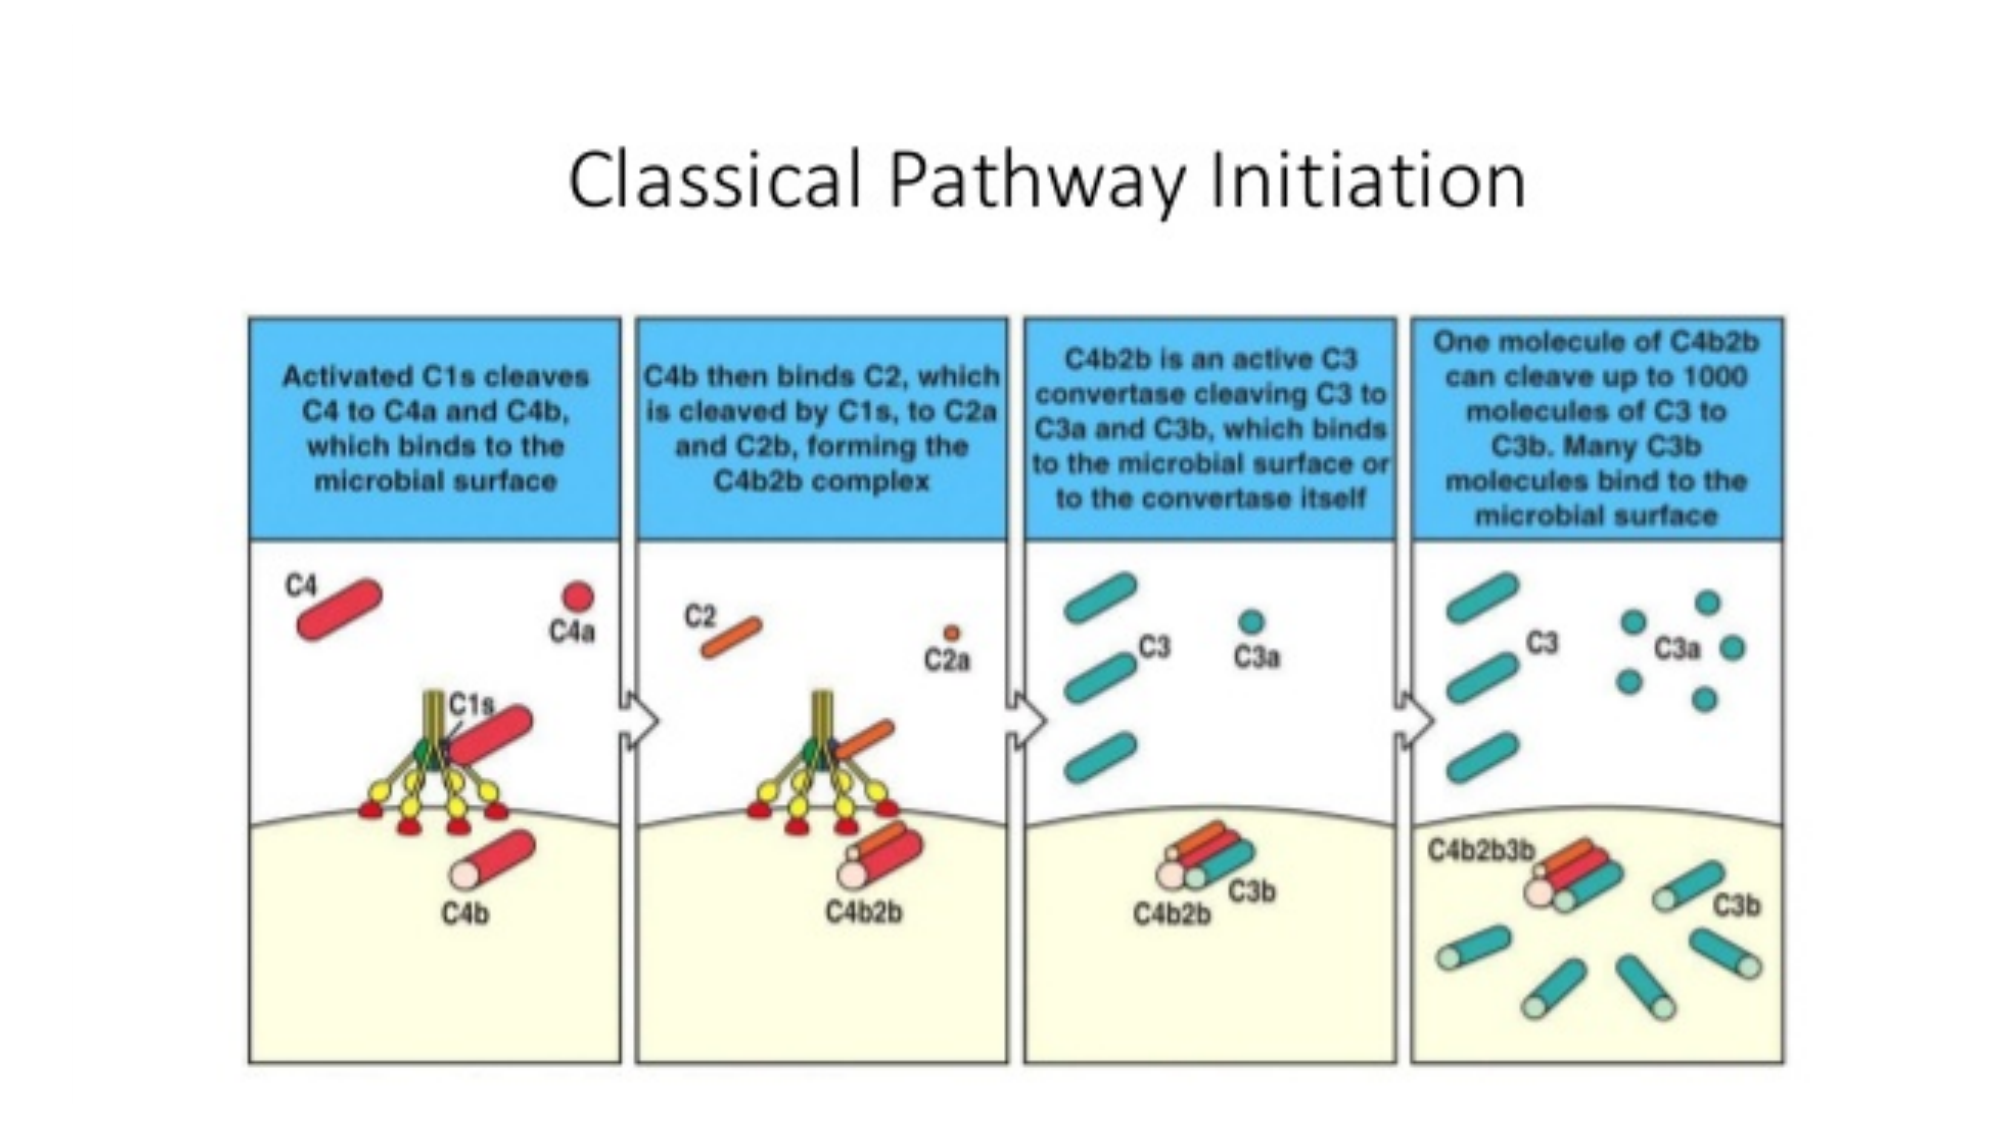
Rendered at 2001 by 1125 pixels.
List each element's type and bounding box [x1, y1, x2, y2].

list [71, 24, 2000, 1104]
